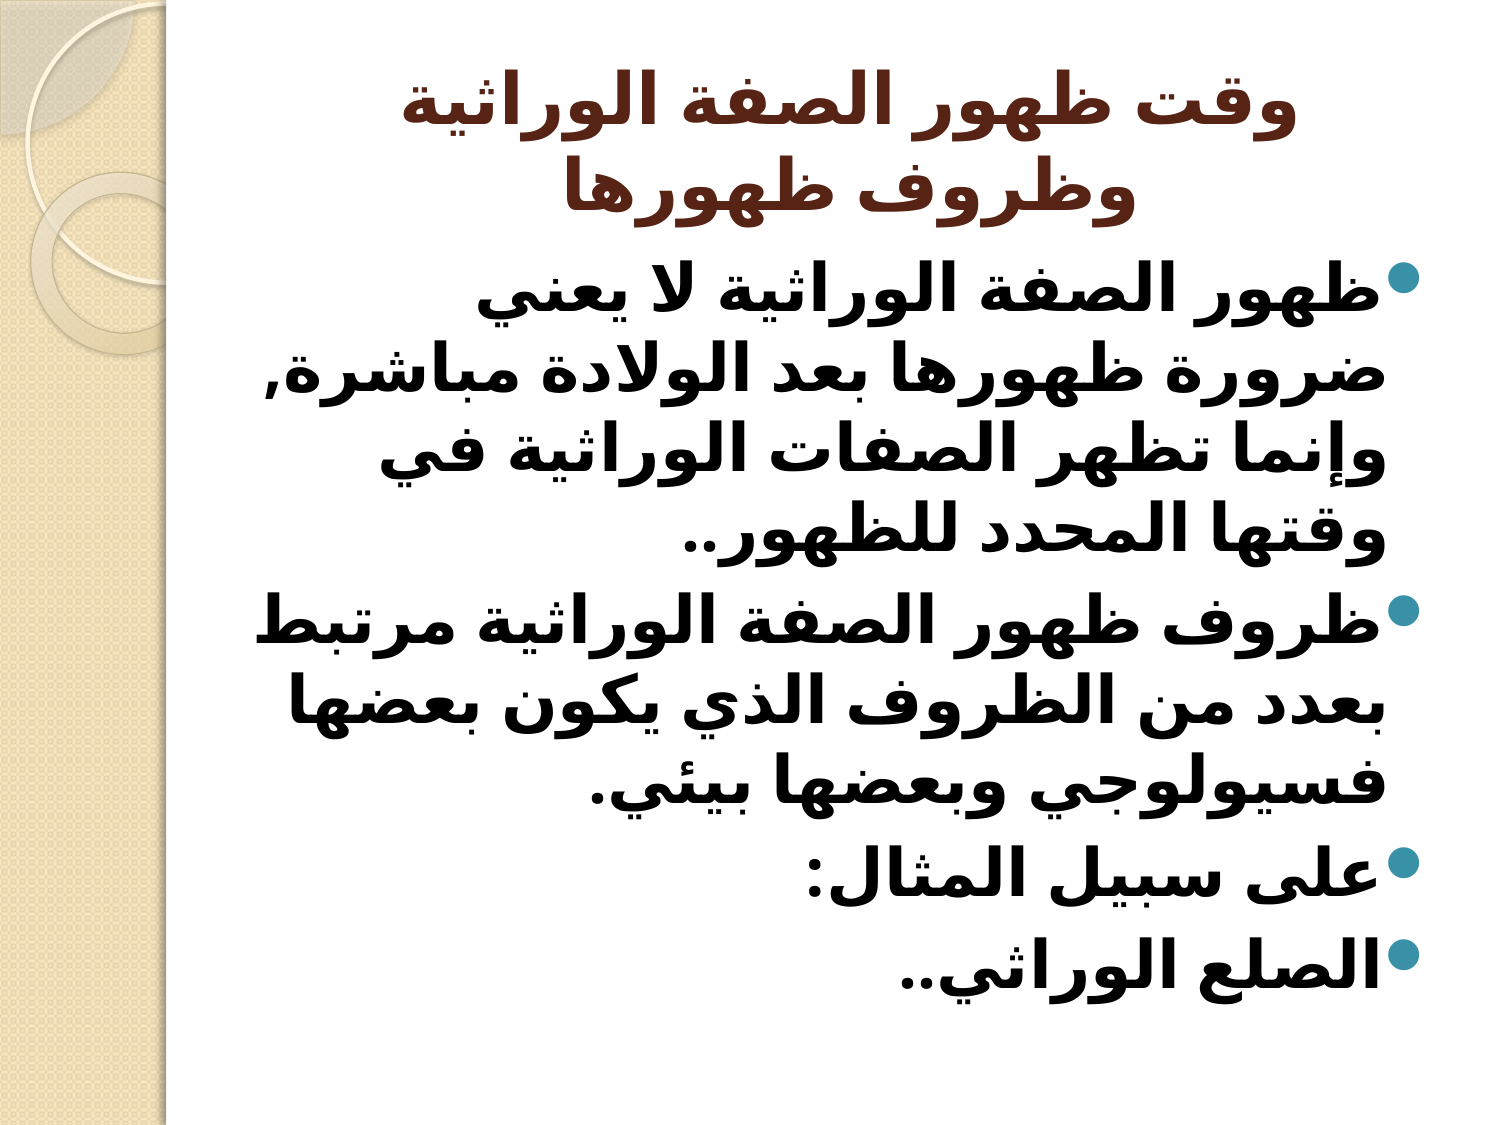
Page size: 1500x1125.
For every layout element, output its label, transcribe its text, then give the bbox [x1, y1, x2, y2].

list ظهور الصفة الوراثية لا يعني ضرورة ظهورها بعد الولادة مباشرة, وإنما تظهر الصفات الوراثية في وقتها المحدد للظهور.. ظروف ظهور الصفة الوراثية مرتبط بعدد من الظروف الذي يكون بعضها فسيولوجي وبعضها بيئي. على سبيل المثال: الصلع الوراثي.. [235, 237, 1466, 1025]
title وقت ظهور الصفة الوراثية وظروف ظهورها [235, 45, 1466, 233]
